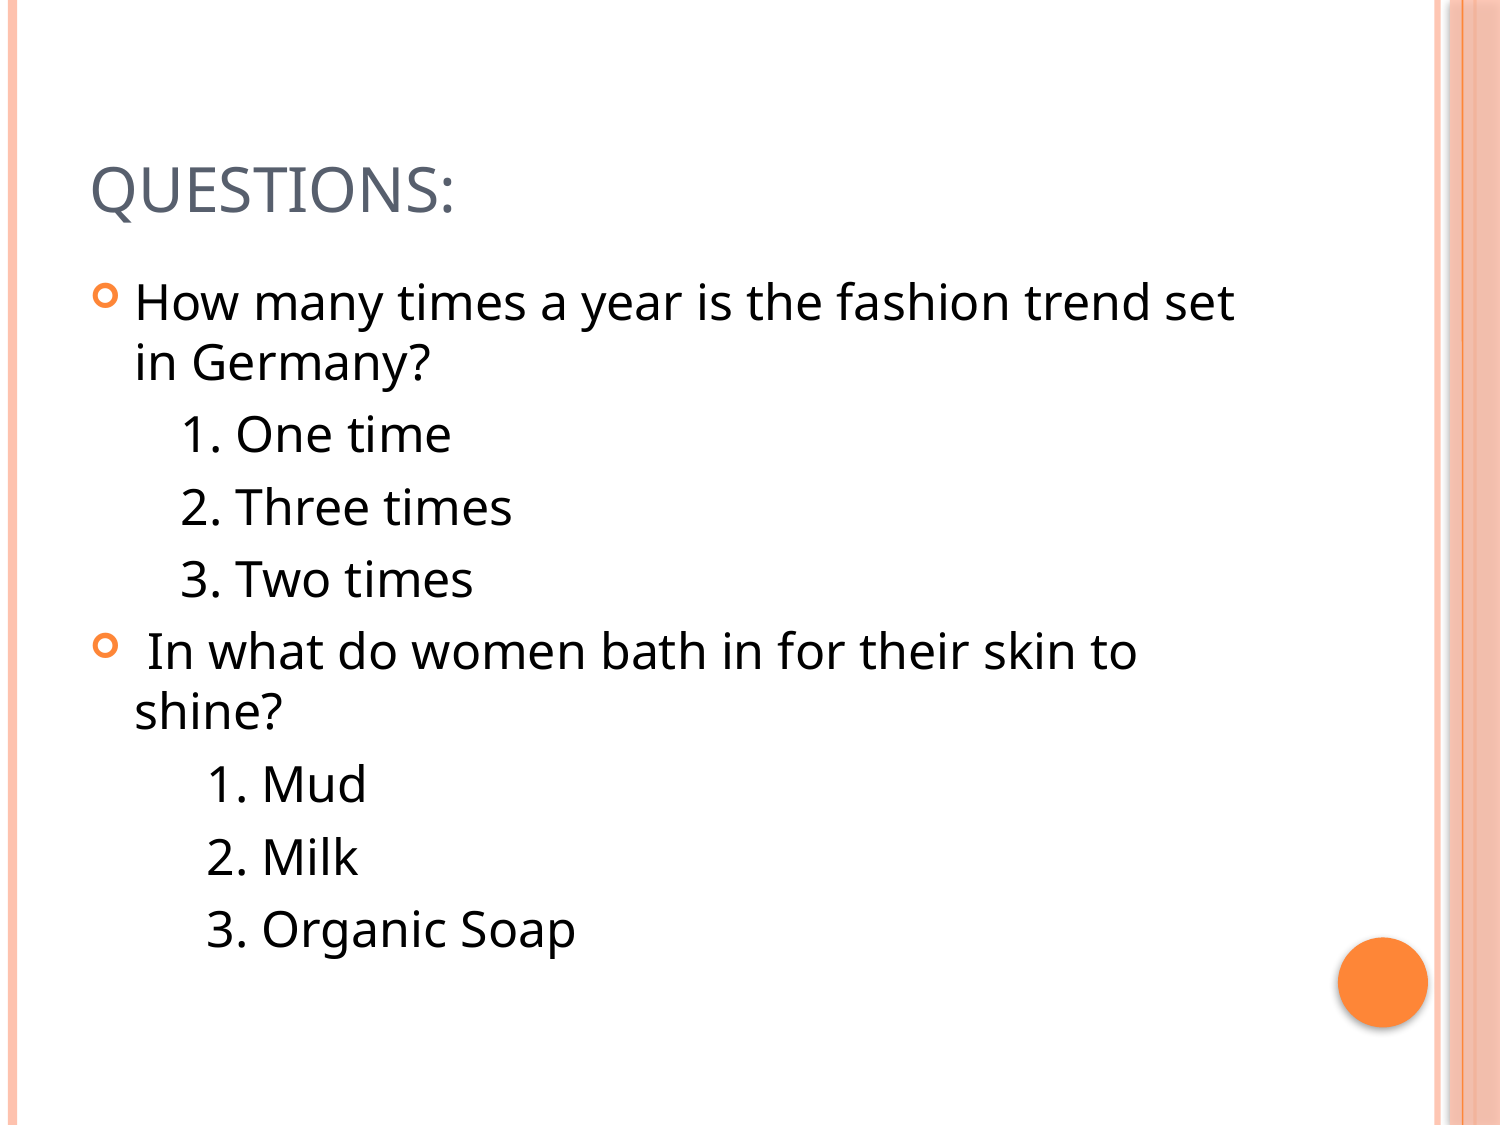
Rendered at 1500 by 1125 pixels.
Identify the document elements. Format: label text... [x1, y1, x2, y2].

title Questions: [75, 45, 1300, 233]
list How many times a year is the fashion trend set in Germany? 1. One time 2. Three times 3. Two times In what do women bath in for their skin to shine? 1. Mud 2. Milk 3. Organic Soap [75, 262, 1300, 1062]
